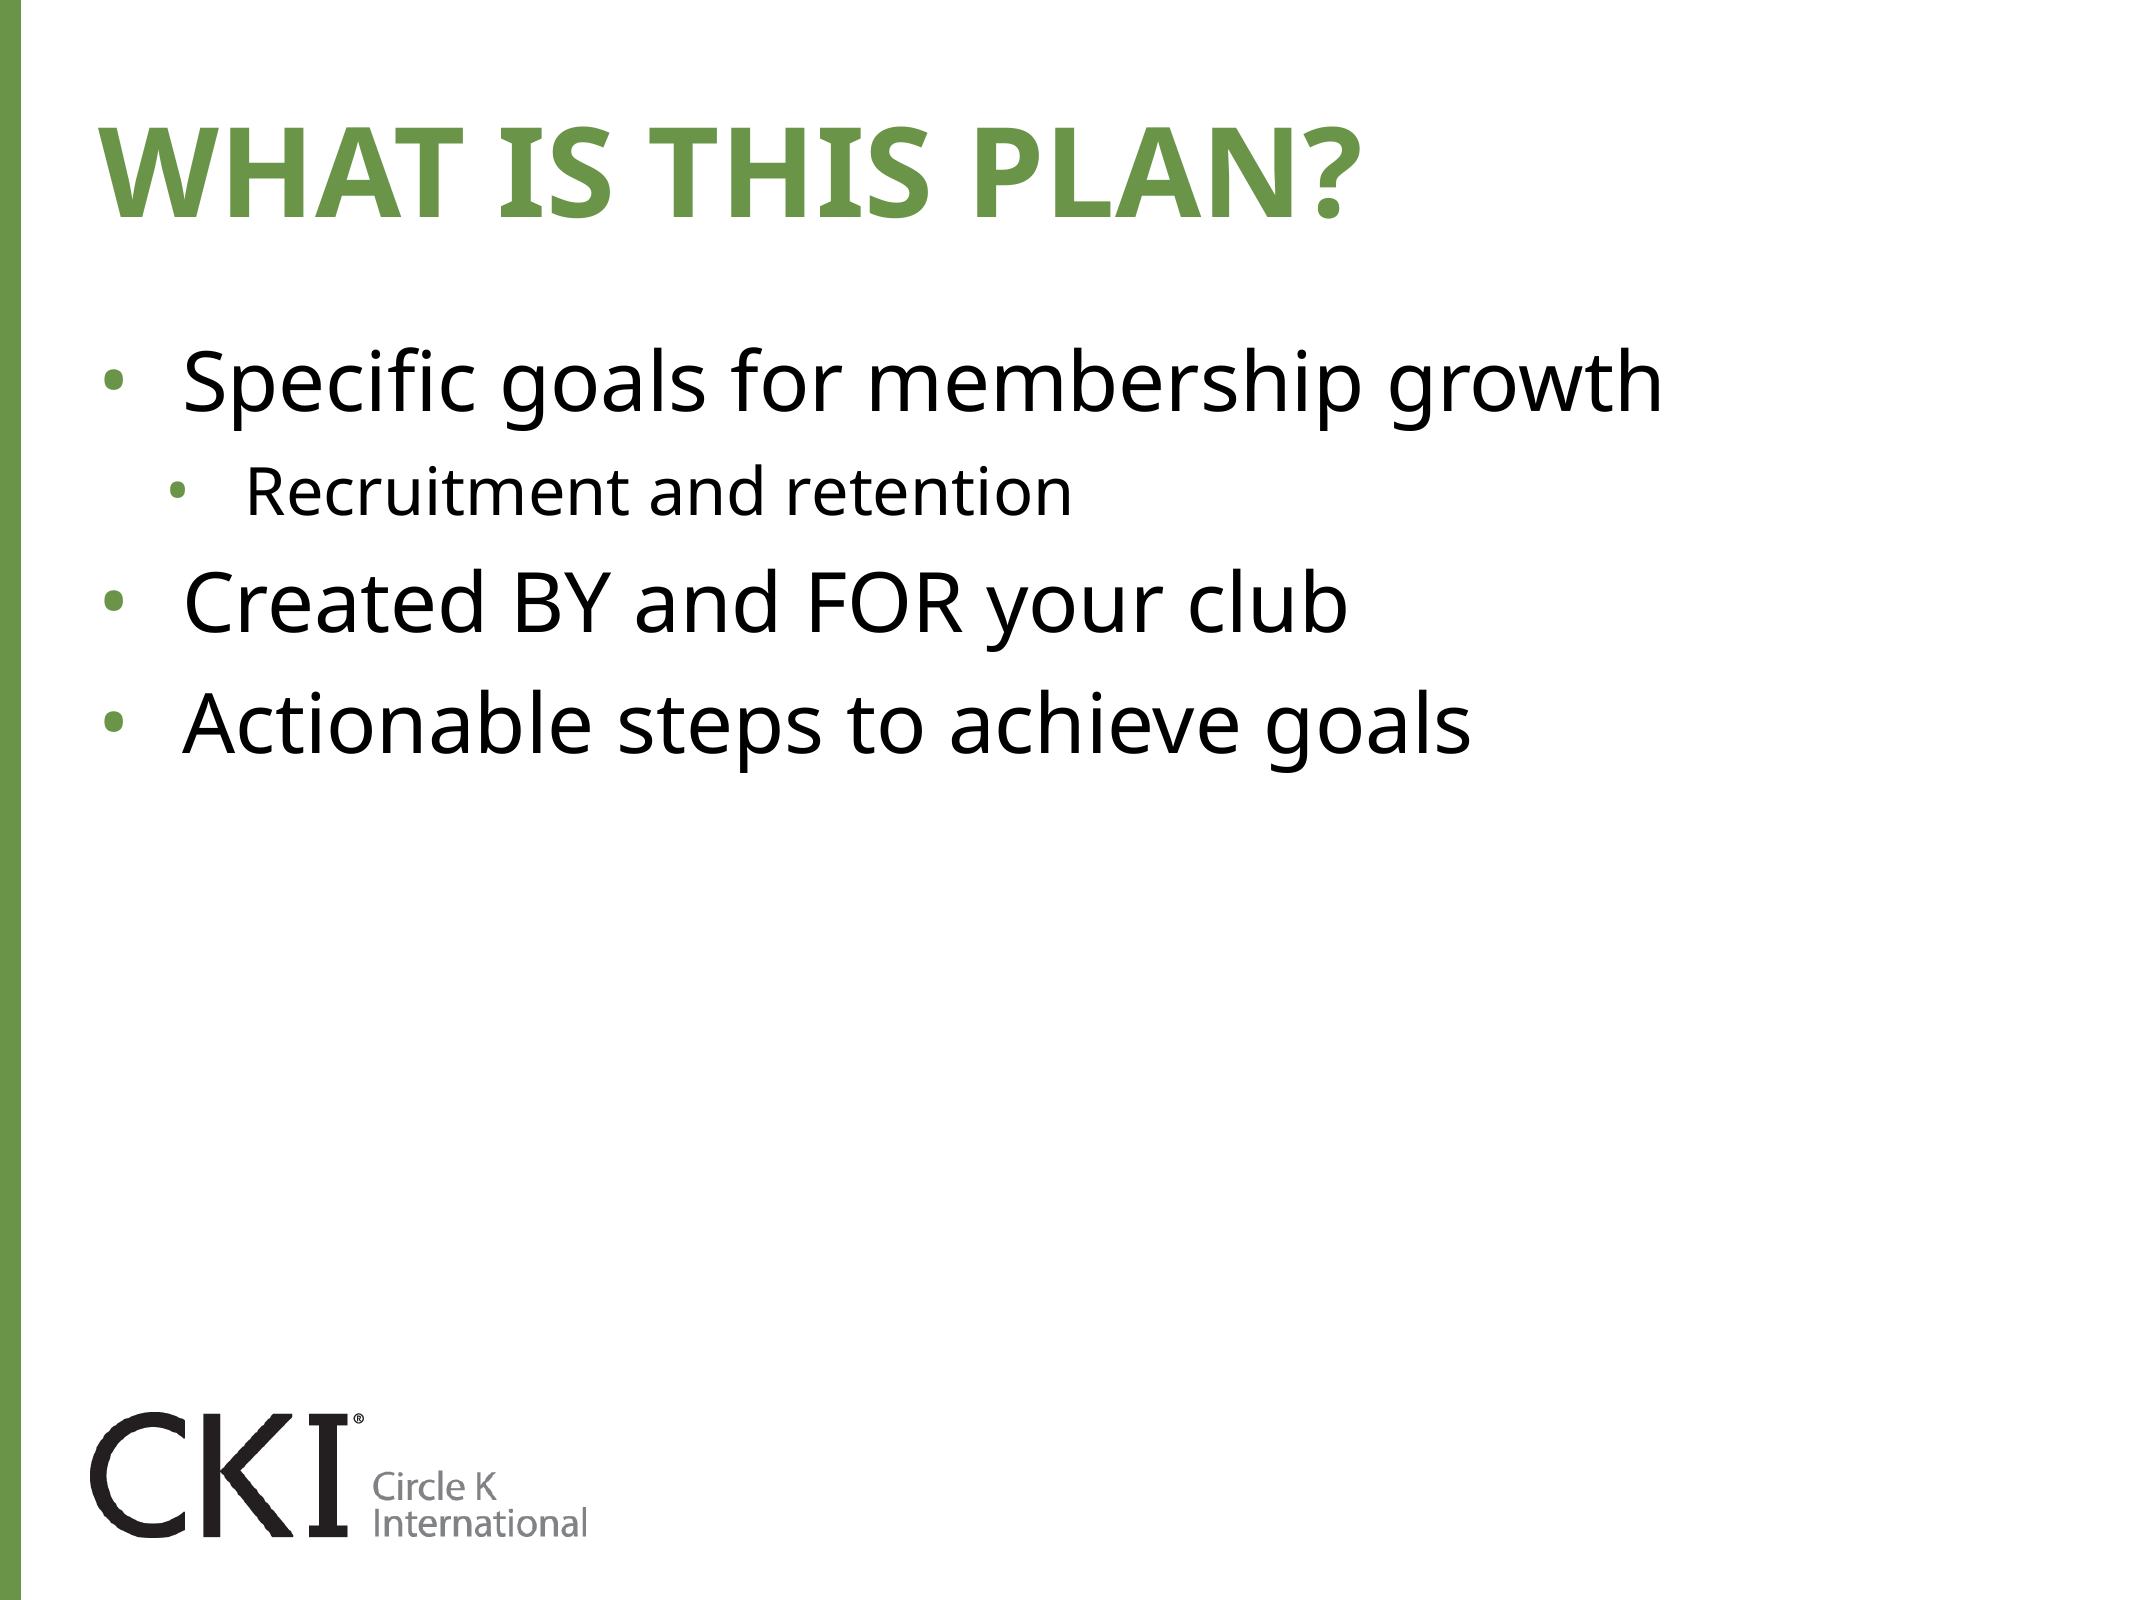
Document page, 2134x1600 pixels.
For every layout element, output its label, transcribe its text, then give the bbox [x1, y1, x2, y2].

list WHAT IS THIS PLAN? [90, 37, 1960, 298]
list Specific goals for membership growth Recruitment and retention Created BY and FOR your club Actionable steps to achieve goals [90, 319, 1960, 1281]
picture [90, 1412, 586, 1538]
